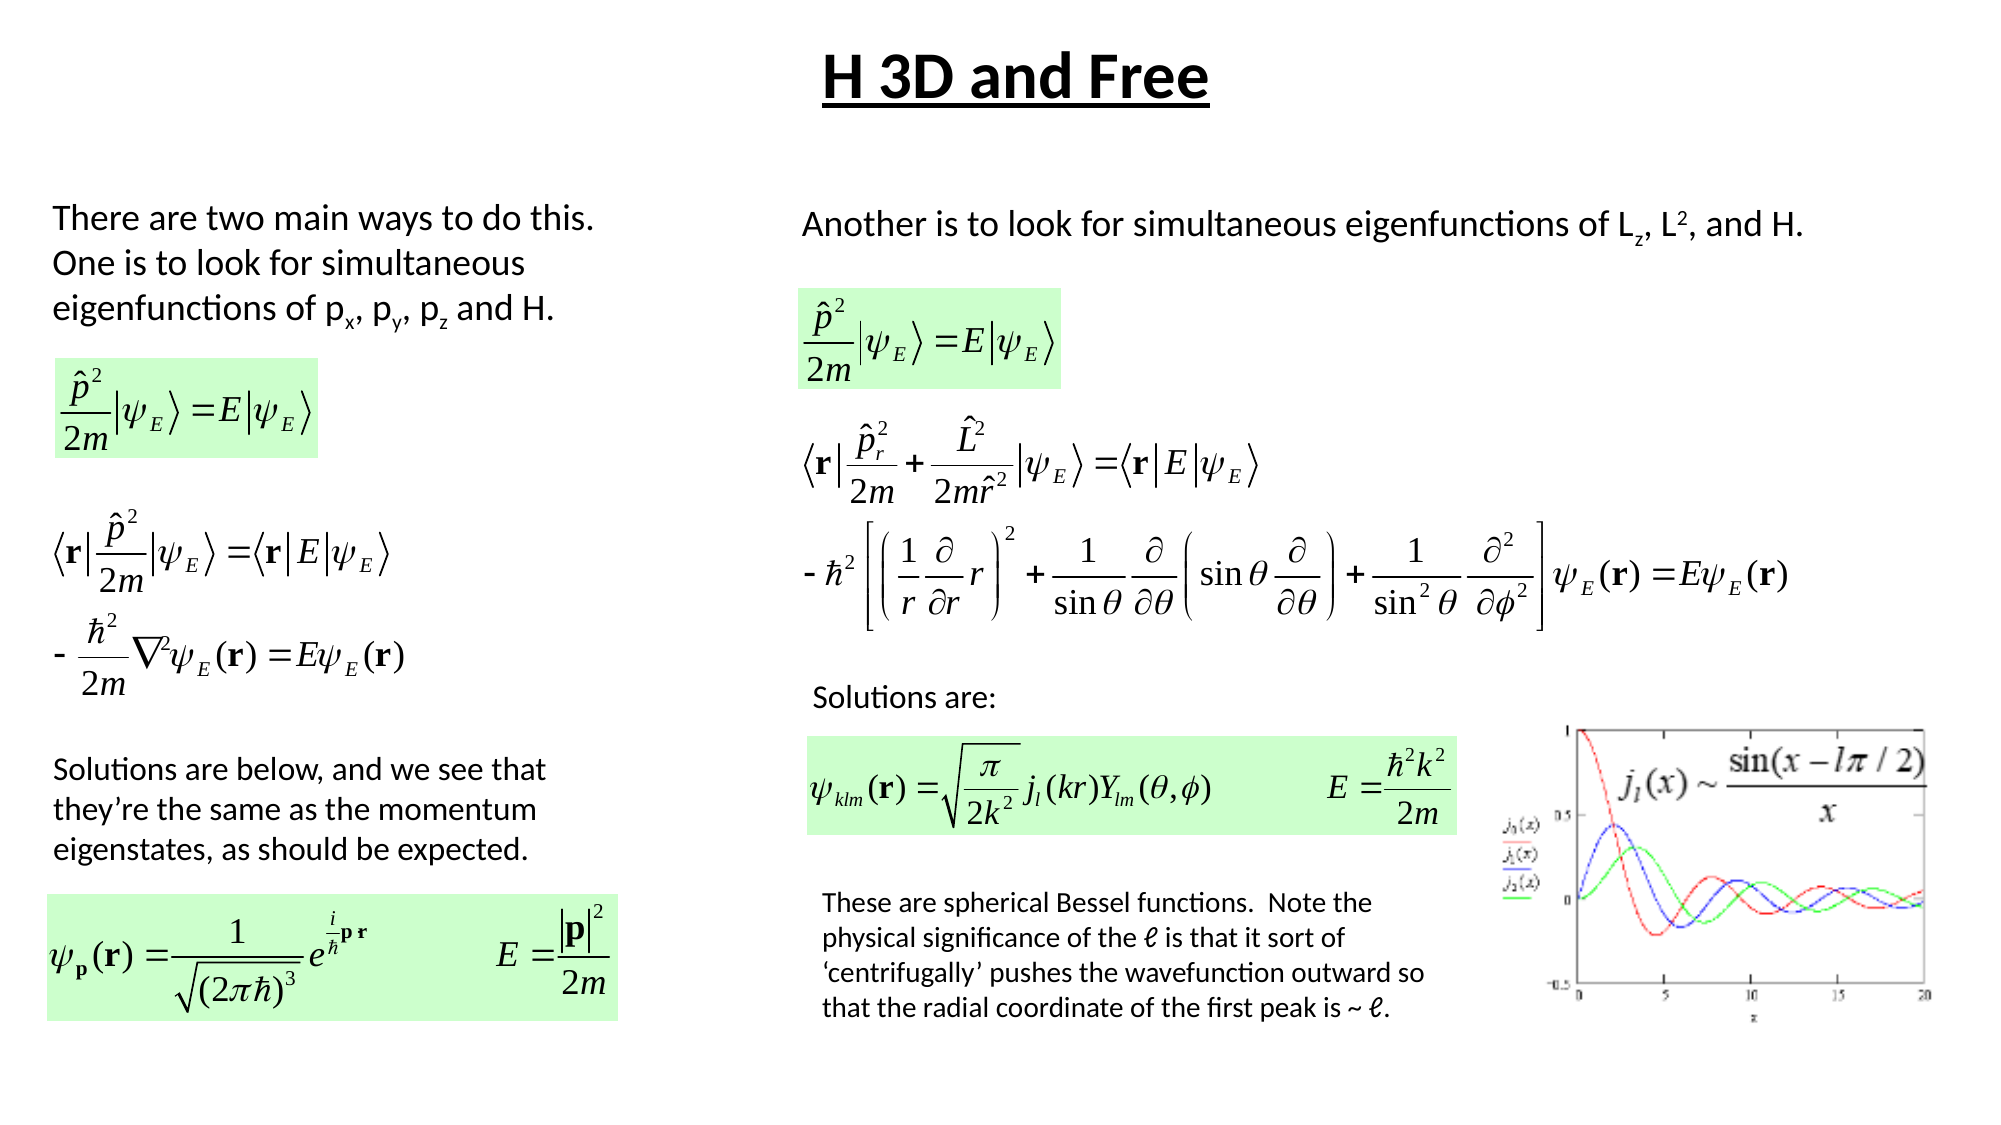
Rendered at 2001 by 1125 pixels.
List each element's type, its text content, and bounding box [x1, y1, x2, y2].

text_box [46, 893, 619, 1021]
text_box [797, 288, 1061, 389]
text_box There are two main ways to do this. One is to look for simultaneous eigenfunctions of px, py, pz and H. [37, 185, 648, 342]
text_box H 3D and Free [807, 25, 1253, 120]
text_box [807, 735, 1458, 835]
text_box Solutions are below, and we see that they’re the same as the momentum eigenstates, as should be expected. [38, 739, 641, 875]
text_box These are spherical Bessel functions. Note the physical significance of the ℓ is that it sort of ‘centrifugally’ pushes the wavefunction outward so that the radial coordinate of the first peak is ~ ℓ. [807, 875, 1464, 1031]
picture [1486, 693, 1968, 1052]
text_box Another is to look for simultaneous eigenfunctions of Lz, L2, and H. [787, 192, 1839, 258]
text_box Solutions are: [797, 667, 1045, 723]
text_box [54, 357, 318, 459]
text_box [48, 498, 413, 706]
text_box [797, 408, 1796, 640]
